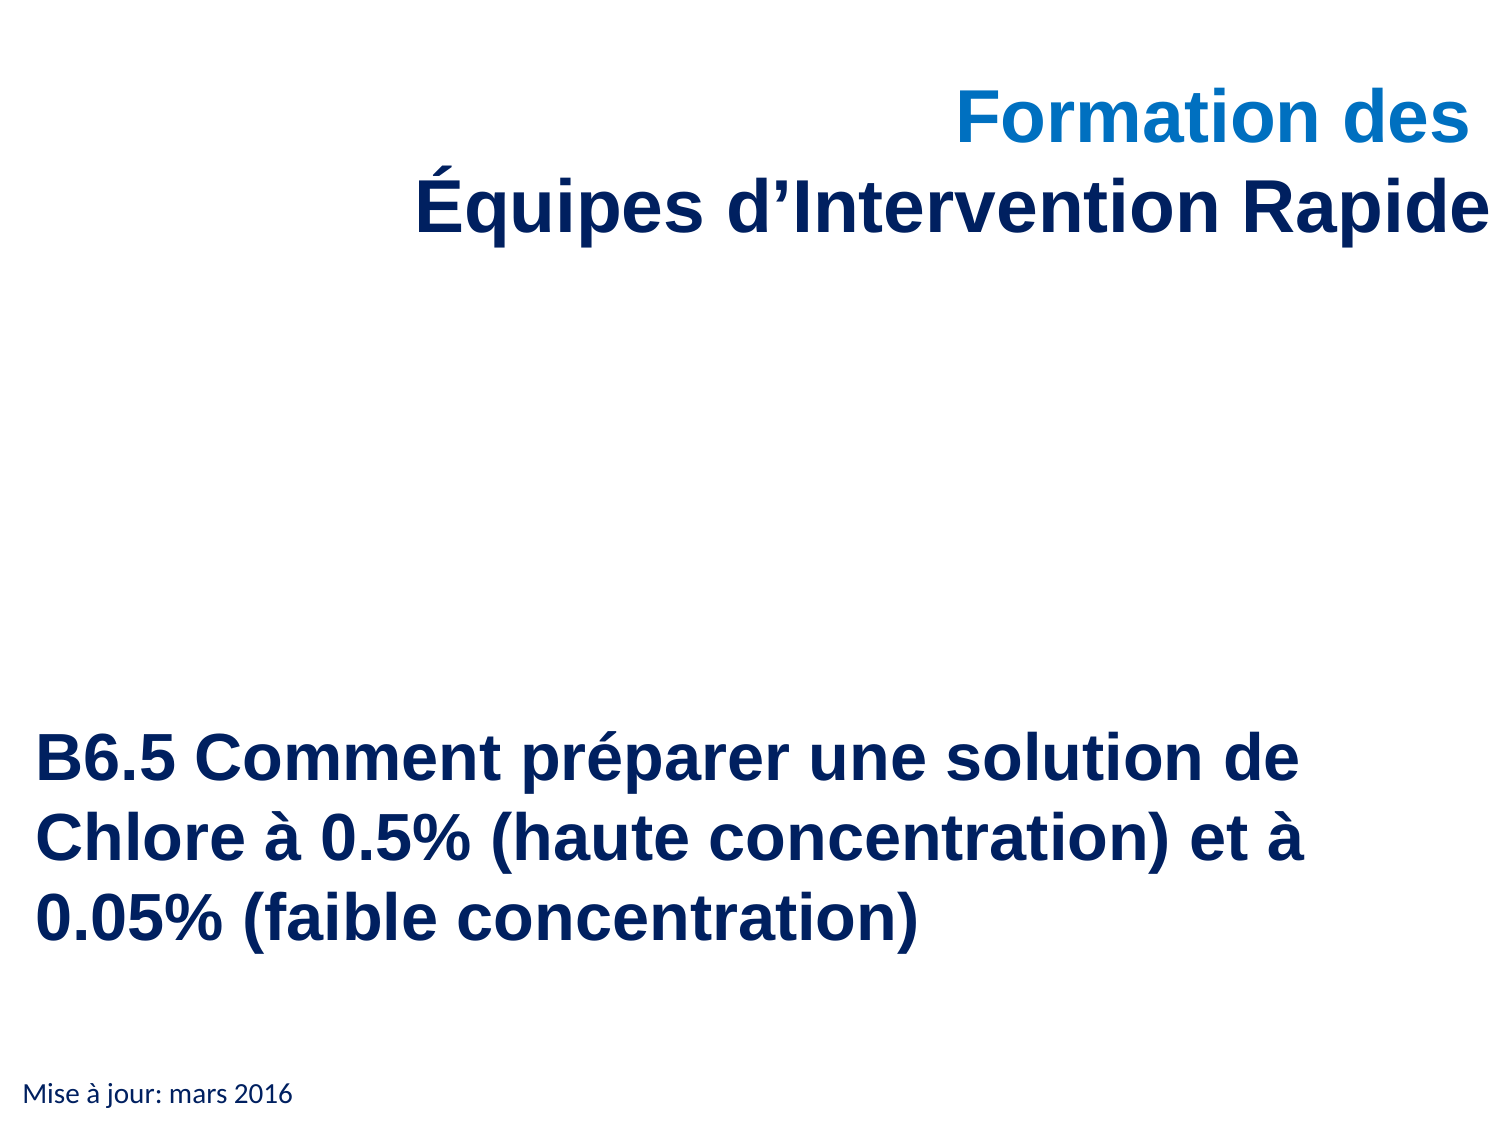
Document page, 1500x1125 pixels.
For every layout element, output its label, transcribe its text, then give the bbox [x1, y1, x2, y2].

text_box Mise à jour: mars 2016 [7, 1067, 309, 1117]
text_box Formation des Équipes d’Intervention Rapide [169, 67, 1493, 248]
text_box B6.5 Comment préparer une solution de Chlore à 0.5% (haute concentration) et à 0.05% (faible concentration) [27, 706, 1435, 962]
